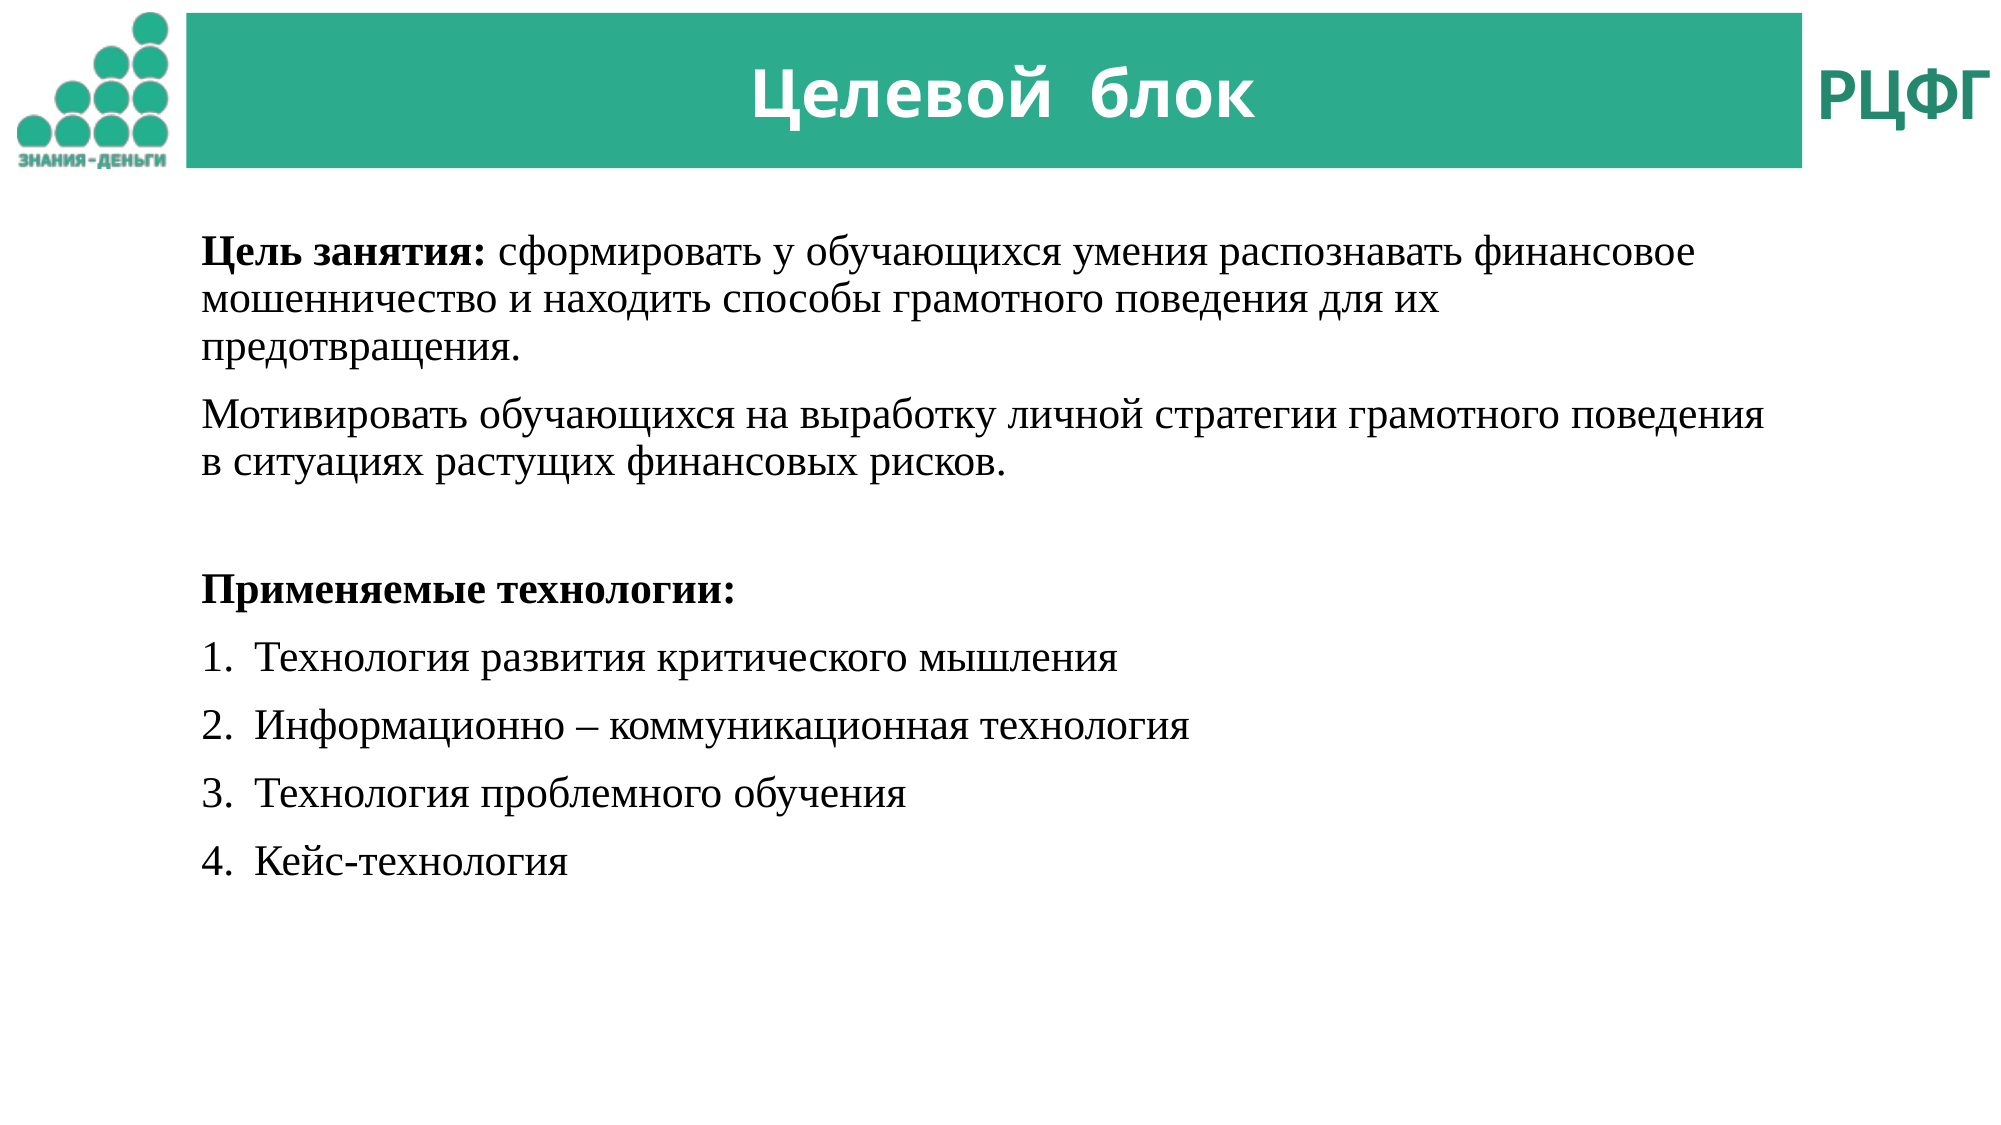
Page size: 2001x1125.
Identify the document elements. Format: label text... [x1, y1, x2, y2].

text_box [186, 12, 1803, 169]
text_box Цель занятия: сформировать у обучающихся умения распознавать финансовое мошенничество и находить способы грамотного поведения для их предотвращения. Мотивировать обучающихся на выработку личной стратегии грамотного поведения в ситуациях растущих финансовых рисков. Применяемые технологии: Технология развития критического мышления Информационно – коммуникационная технология Технология проблемного обучения Кейс-технология [193, 220, 1776, 893]
text_box РЦФГ [1810, 37, 2000, 143]
picture [17, 12, 170, 169]
